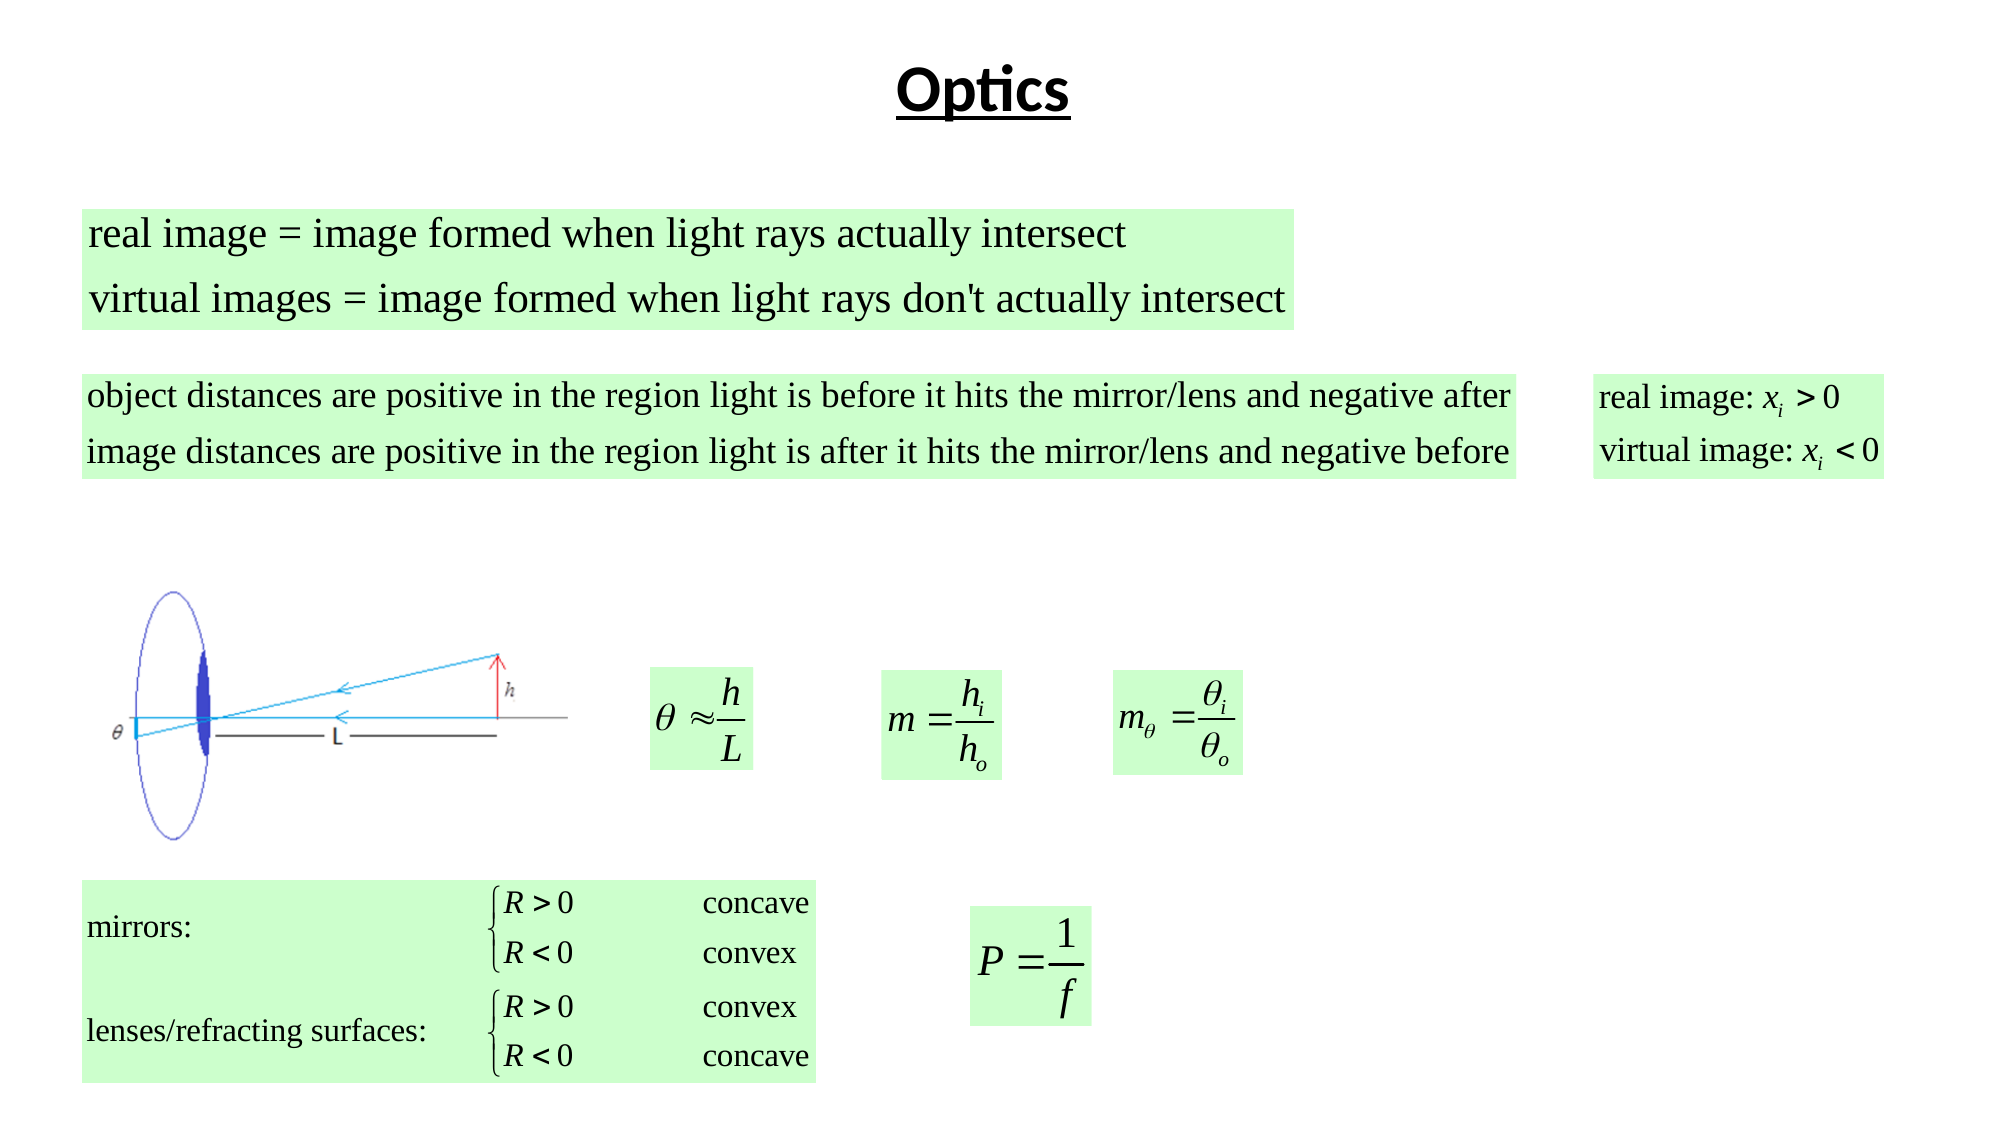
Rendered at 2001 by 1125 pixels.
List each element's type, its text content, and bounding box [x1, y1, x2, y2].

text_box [969, 905, 1092, 1028]
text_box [649, 667, 753, 771]
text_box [81, 208, 1294, 330]
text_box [1593, 373, 1884, 479]
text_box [81, 880, 817, 1083]
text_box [81, 373, 1517, 479]
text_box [1112, 669, 1243, 775]
picture [101, 577, 573, 851]
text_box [881, 669, 1003, 780]
text_box Optics [881, 37, 1113, 133]
